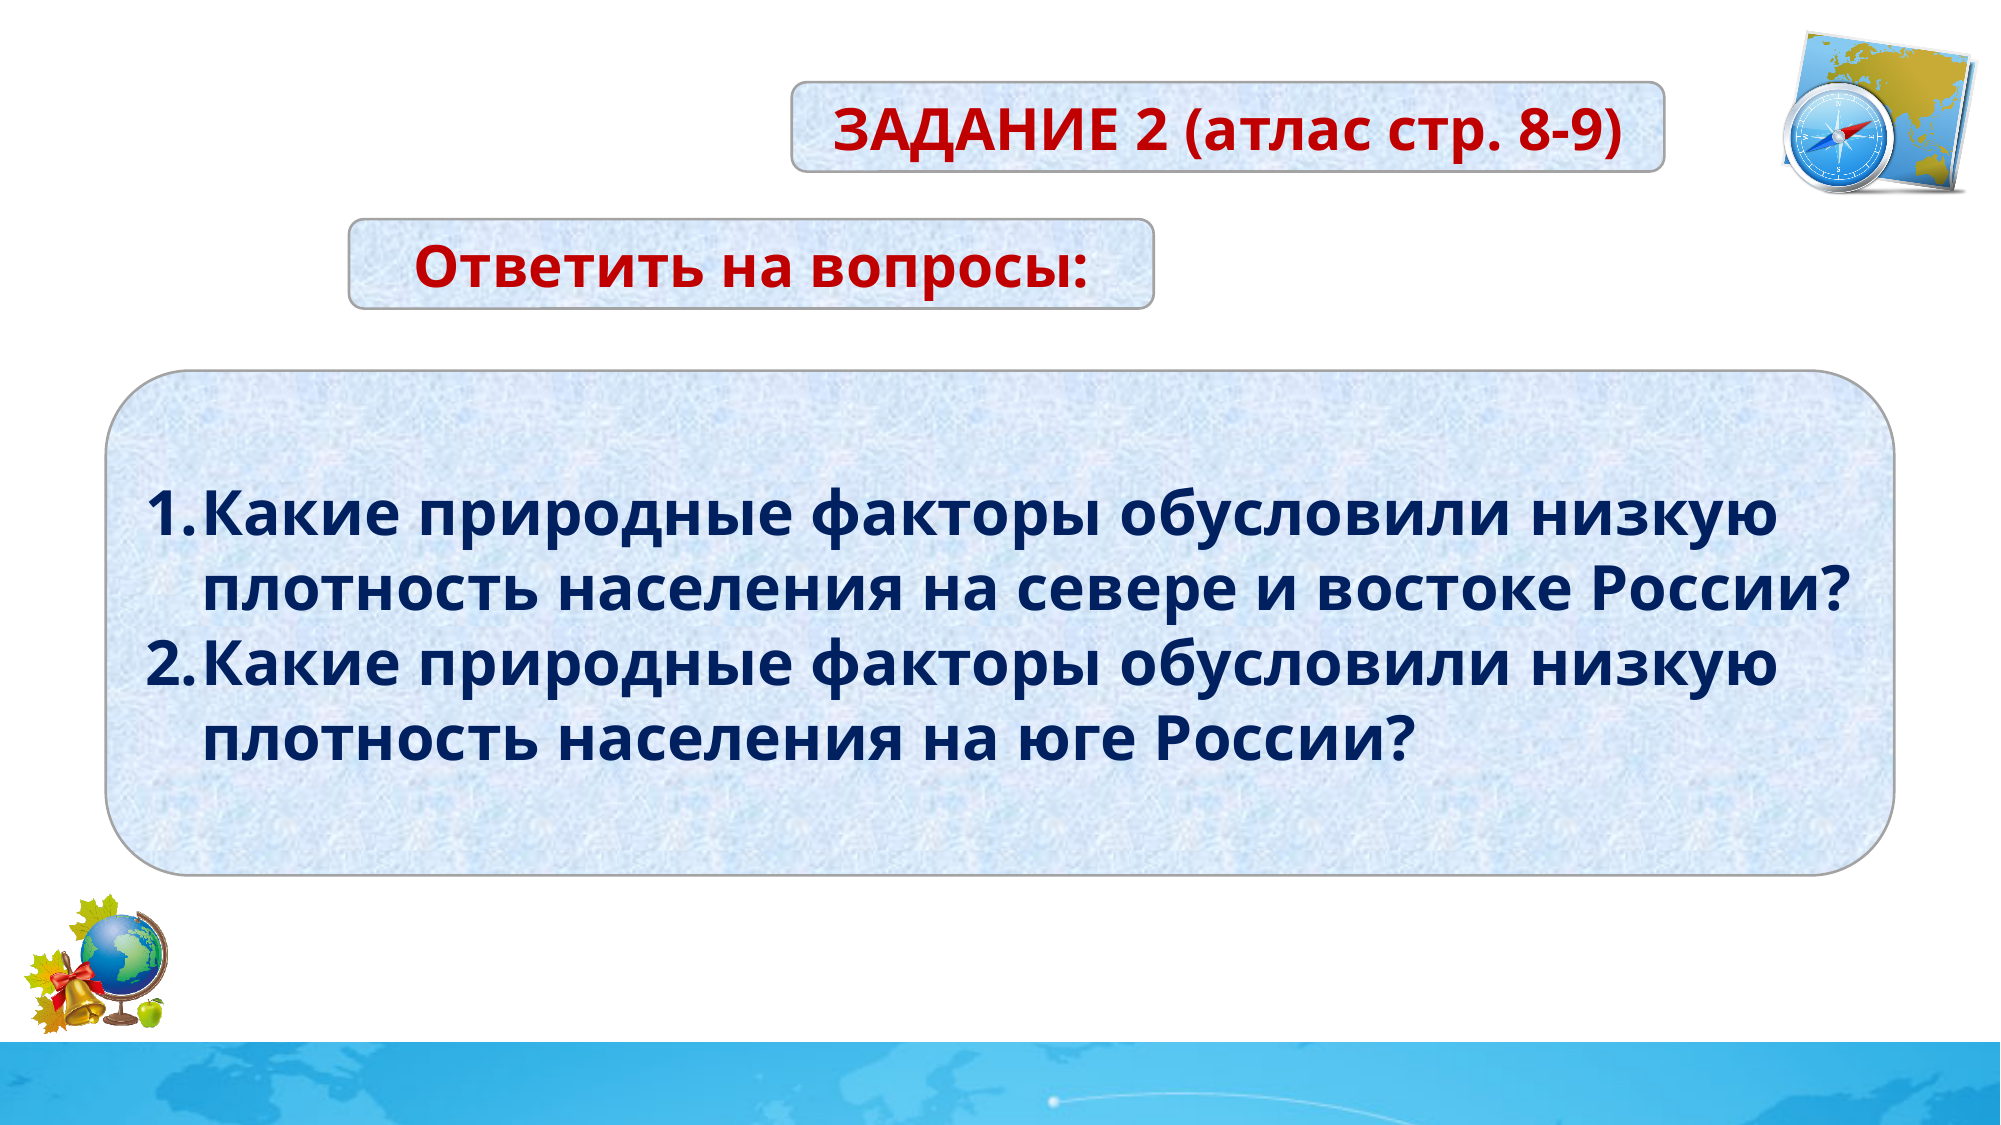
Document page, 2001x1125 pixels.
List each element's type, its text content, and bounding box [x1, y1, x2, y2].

picture [24, 892, 168, 1034]
picture [0, 1042, 2000, 1125]
picture [1762, 14, 2000, 219]
text_box Ответить на вопросы: [347, 217, 1156, 310]
text_box Какие природные факторы обусловили низкую плотность населения на севере и востоке России? Какие природные факторы обусловили низкую плотность населения на юге России? [104, 369, 1896, 877]
text_box ЗАДАНИЕ 2 (атлас стр. 8-9) [790, 80, 1666, 173]
